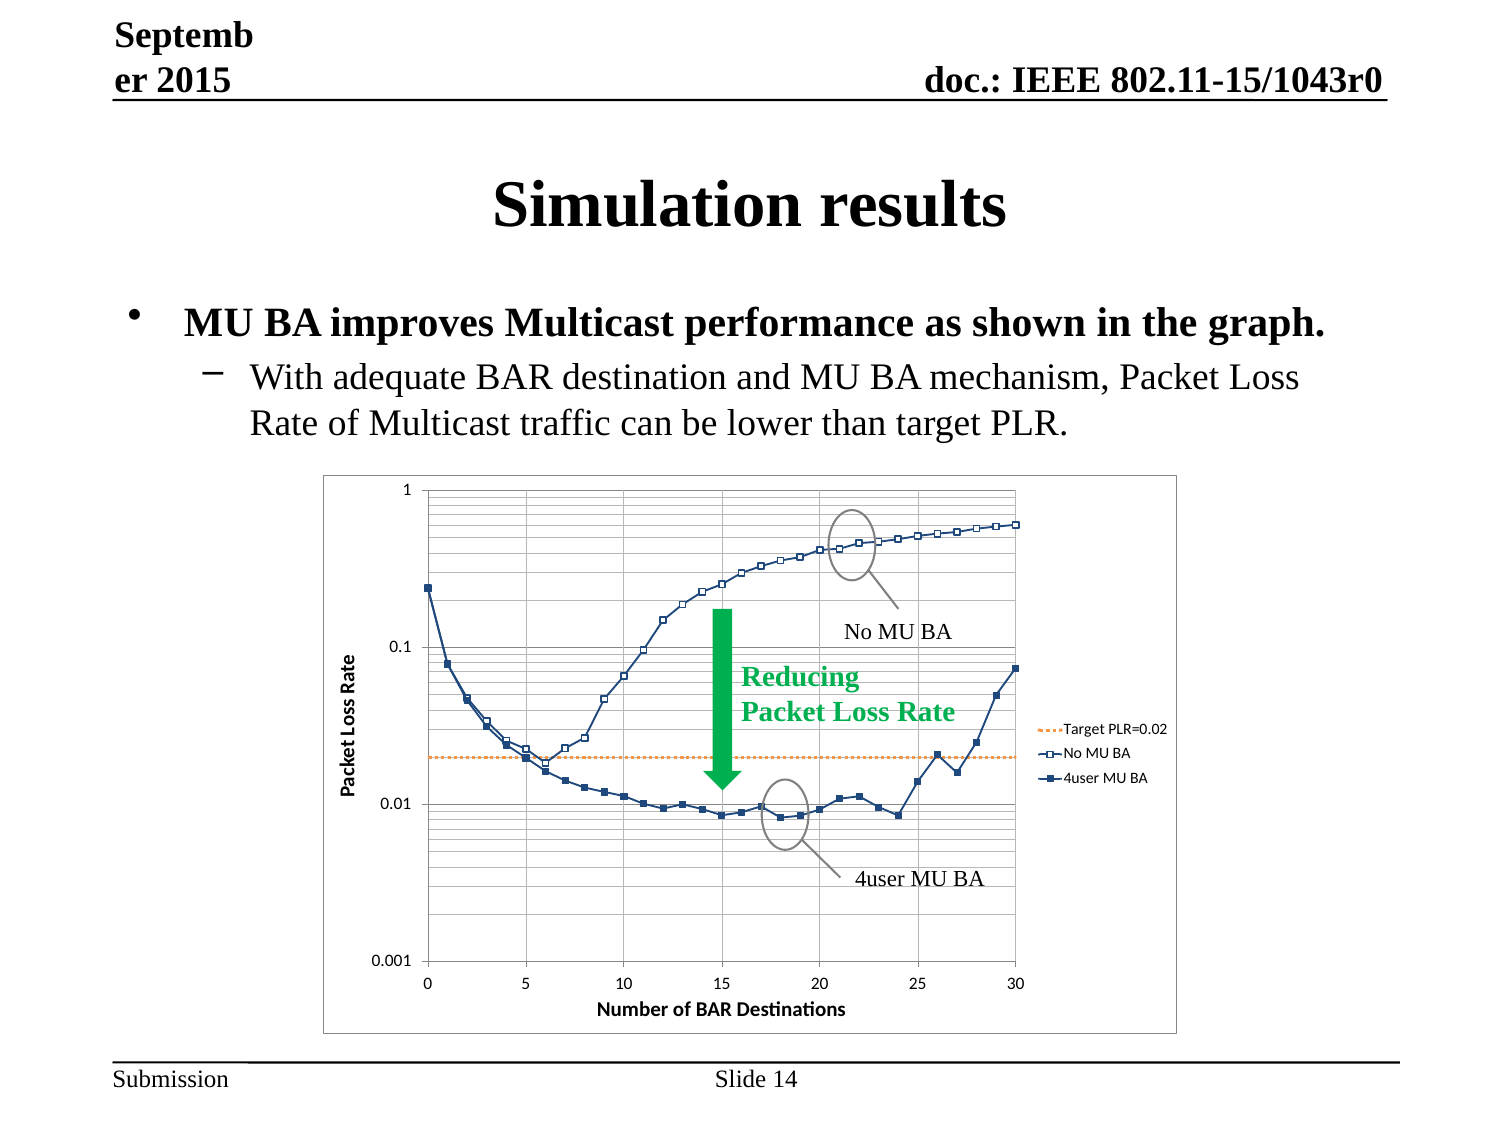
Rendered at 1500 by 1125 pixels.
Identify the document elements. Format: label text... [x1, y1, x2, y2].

slide_number Slide 14 [712, 1061, 800, 1093]
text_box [322, 474, 1178, 1034]
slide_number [114, 54, 270, 101]
list MU BA improves Multicast performance as shown in the graph. With adequate BAR destination and MU BA mechanism, Packet Loss Rate of Multicast traffic can be lower than target PLR. [112, 288, 1388, 963]
title Simulation results [112, 112, 1388, 288]
